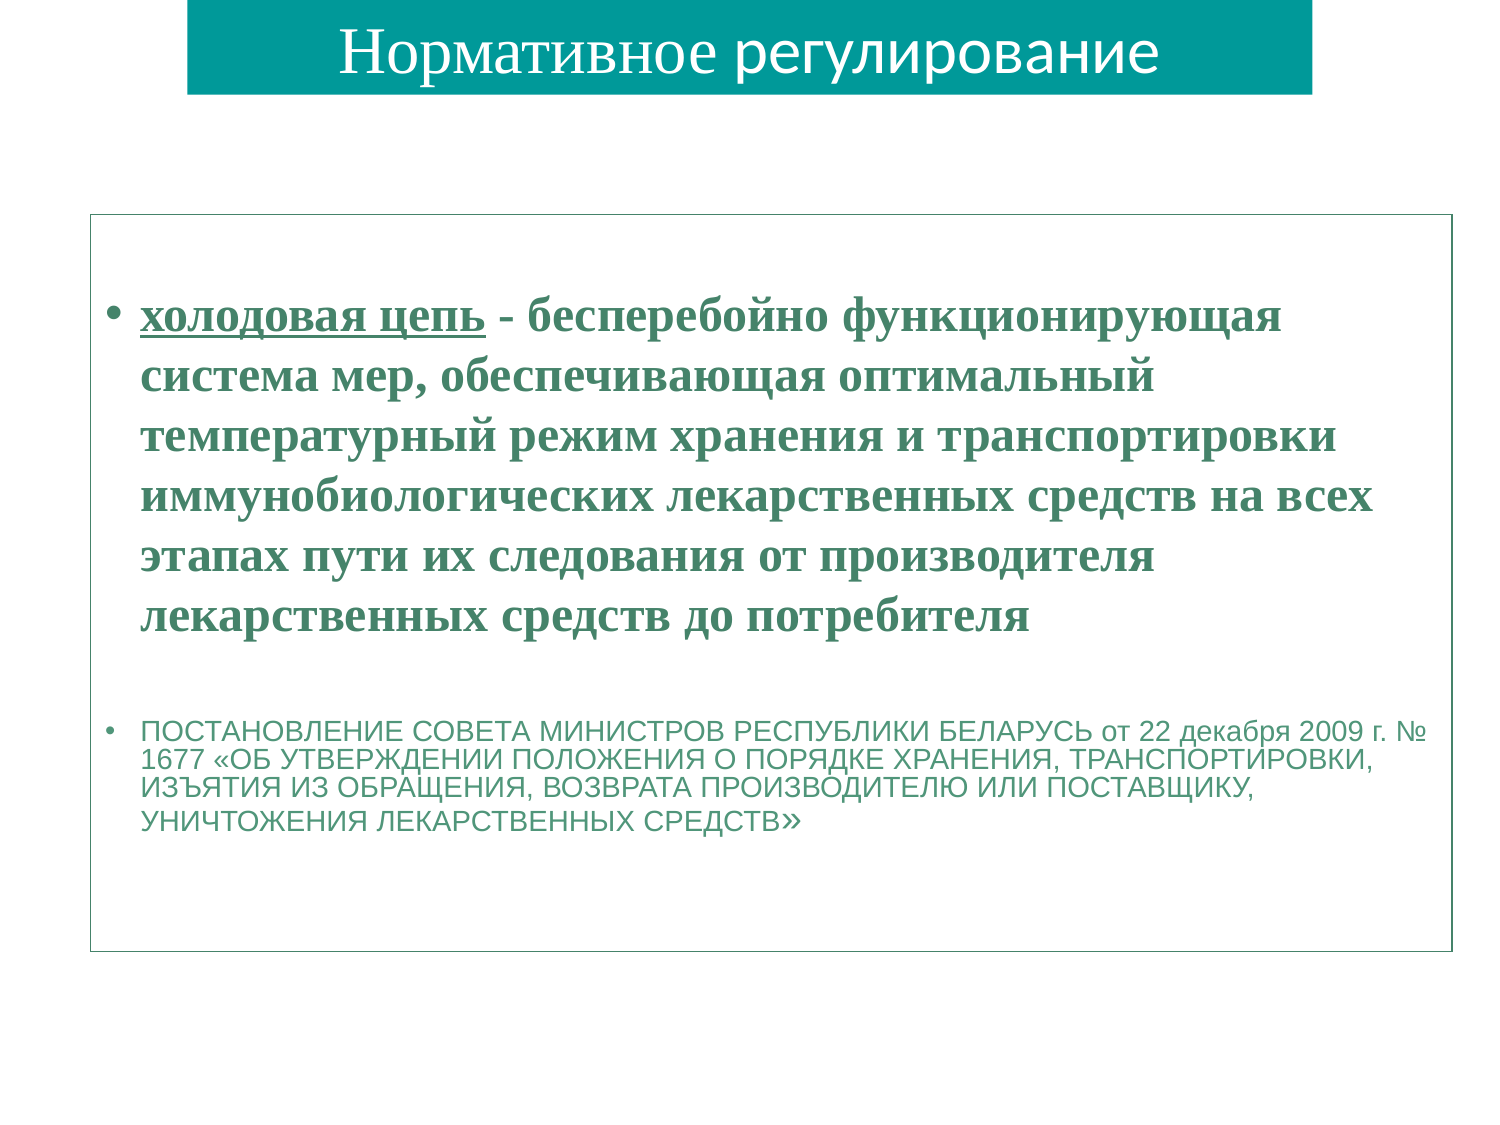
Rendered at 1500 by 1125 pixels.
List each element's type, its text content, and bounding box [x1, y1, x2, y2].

text_box холодовая цепь - бесперебойно функционирующая система мер, обеспечивающая оптимальный температурный режим хранения и транспортировки иммунобиологических лекарственных средств на всех этапах пути их следования от производителя лекарственных средств до потребителя ПОСТАНОВЛЕНИЕ СОВЕТА МИНИСТРОВ РЕСПУБЛИКИ БЕЛАРУСЬ от 22 декабря 2009 г. № 1677 «ОБ УТВЕРЖДЕНИИ ПОЛОЖЕНИЯ О ПОРЯДКЕ ХРАНЕНИЯ, ТРАНСПОРТИРОВКИ, ИЗЪЯТИЯ ИЗ ОБРАЩЕНИЯ, ВОЗВРАТА ПРОИЗВОДИТЕЛЮ ИЛИ ПОСТАВЩИКУ, УНИЧТОЖЕНИЯ ЛЕКАРСТВЕННЫХ СРЕДСТВ» [90, 214, 1452, 952]
text_box Нормативное регулирование [187, 0, 1313, 95]
